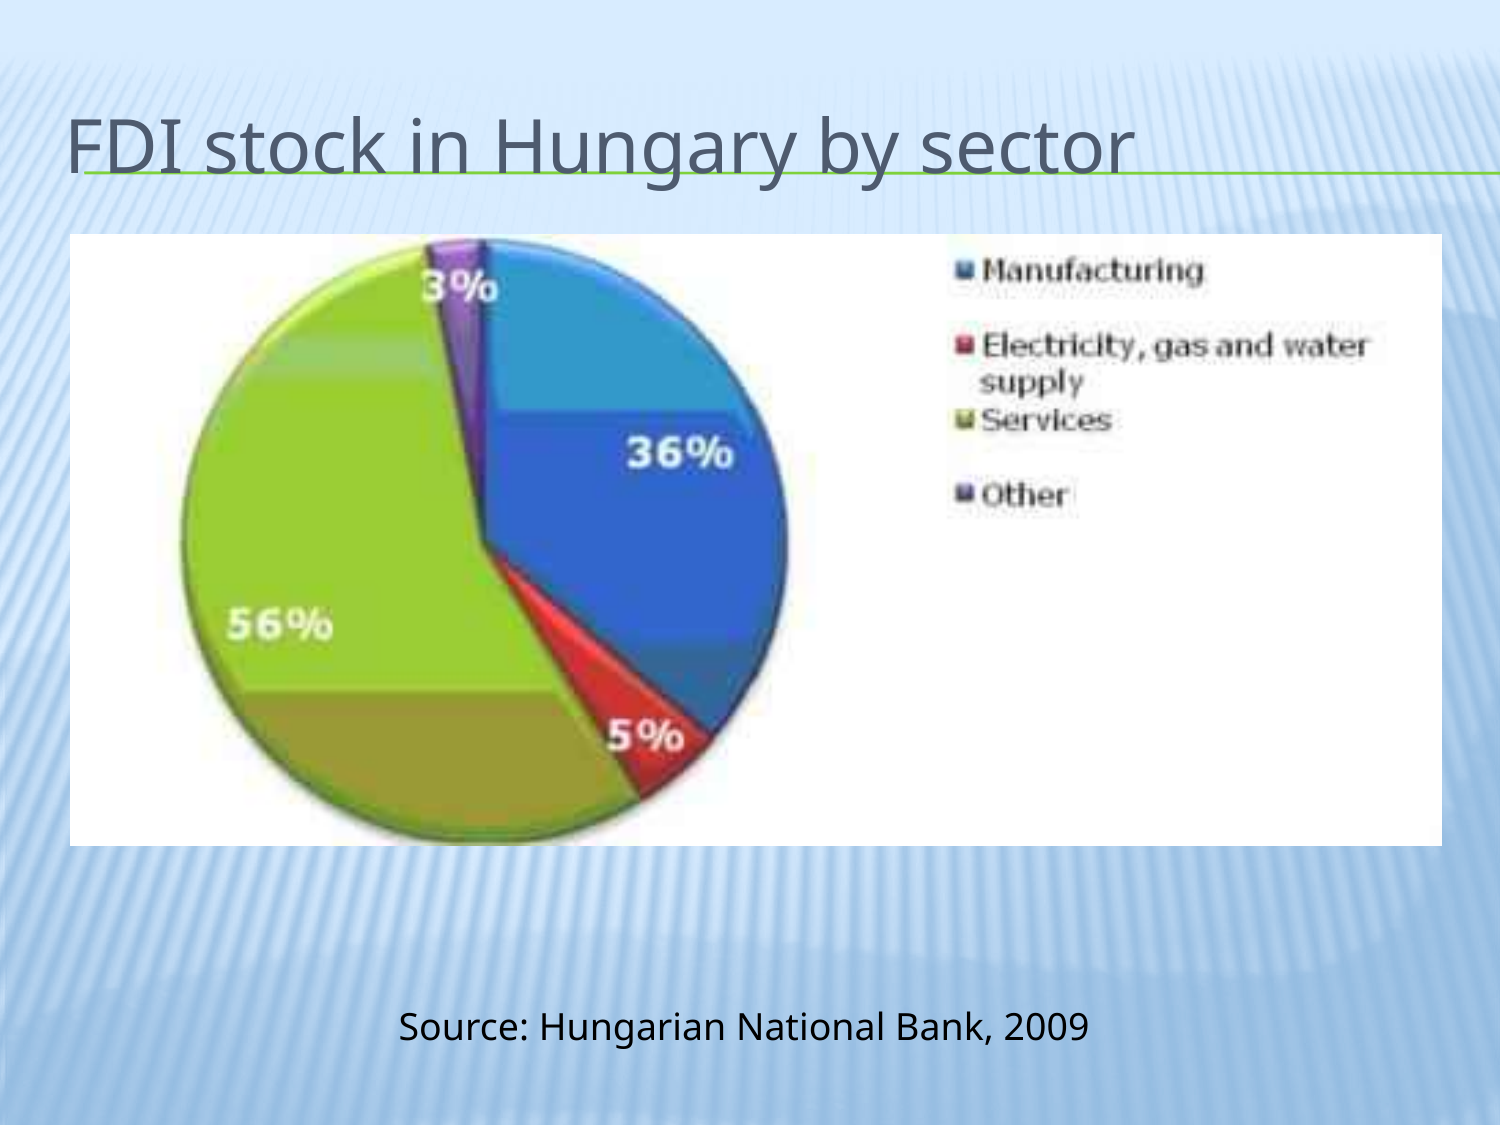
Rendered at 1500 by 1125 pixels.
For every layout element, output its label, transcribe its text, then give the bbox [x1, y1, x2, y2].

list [70, 234, 1442, 847]
title FDI stock in Hungary by sector [50, 75, 1475, 213]
text_box Source: Hungarian National Bank, 2009 [383, 996, 1105, 1056]
